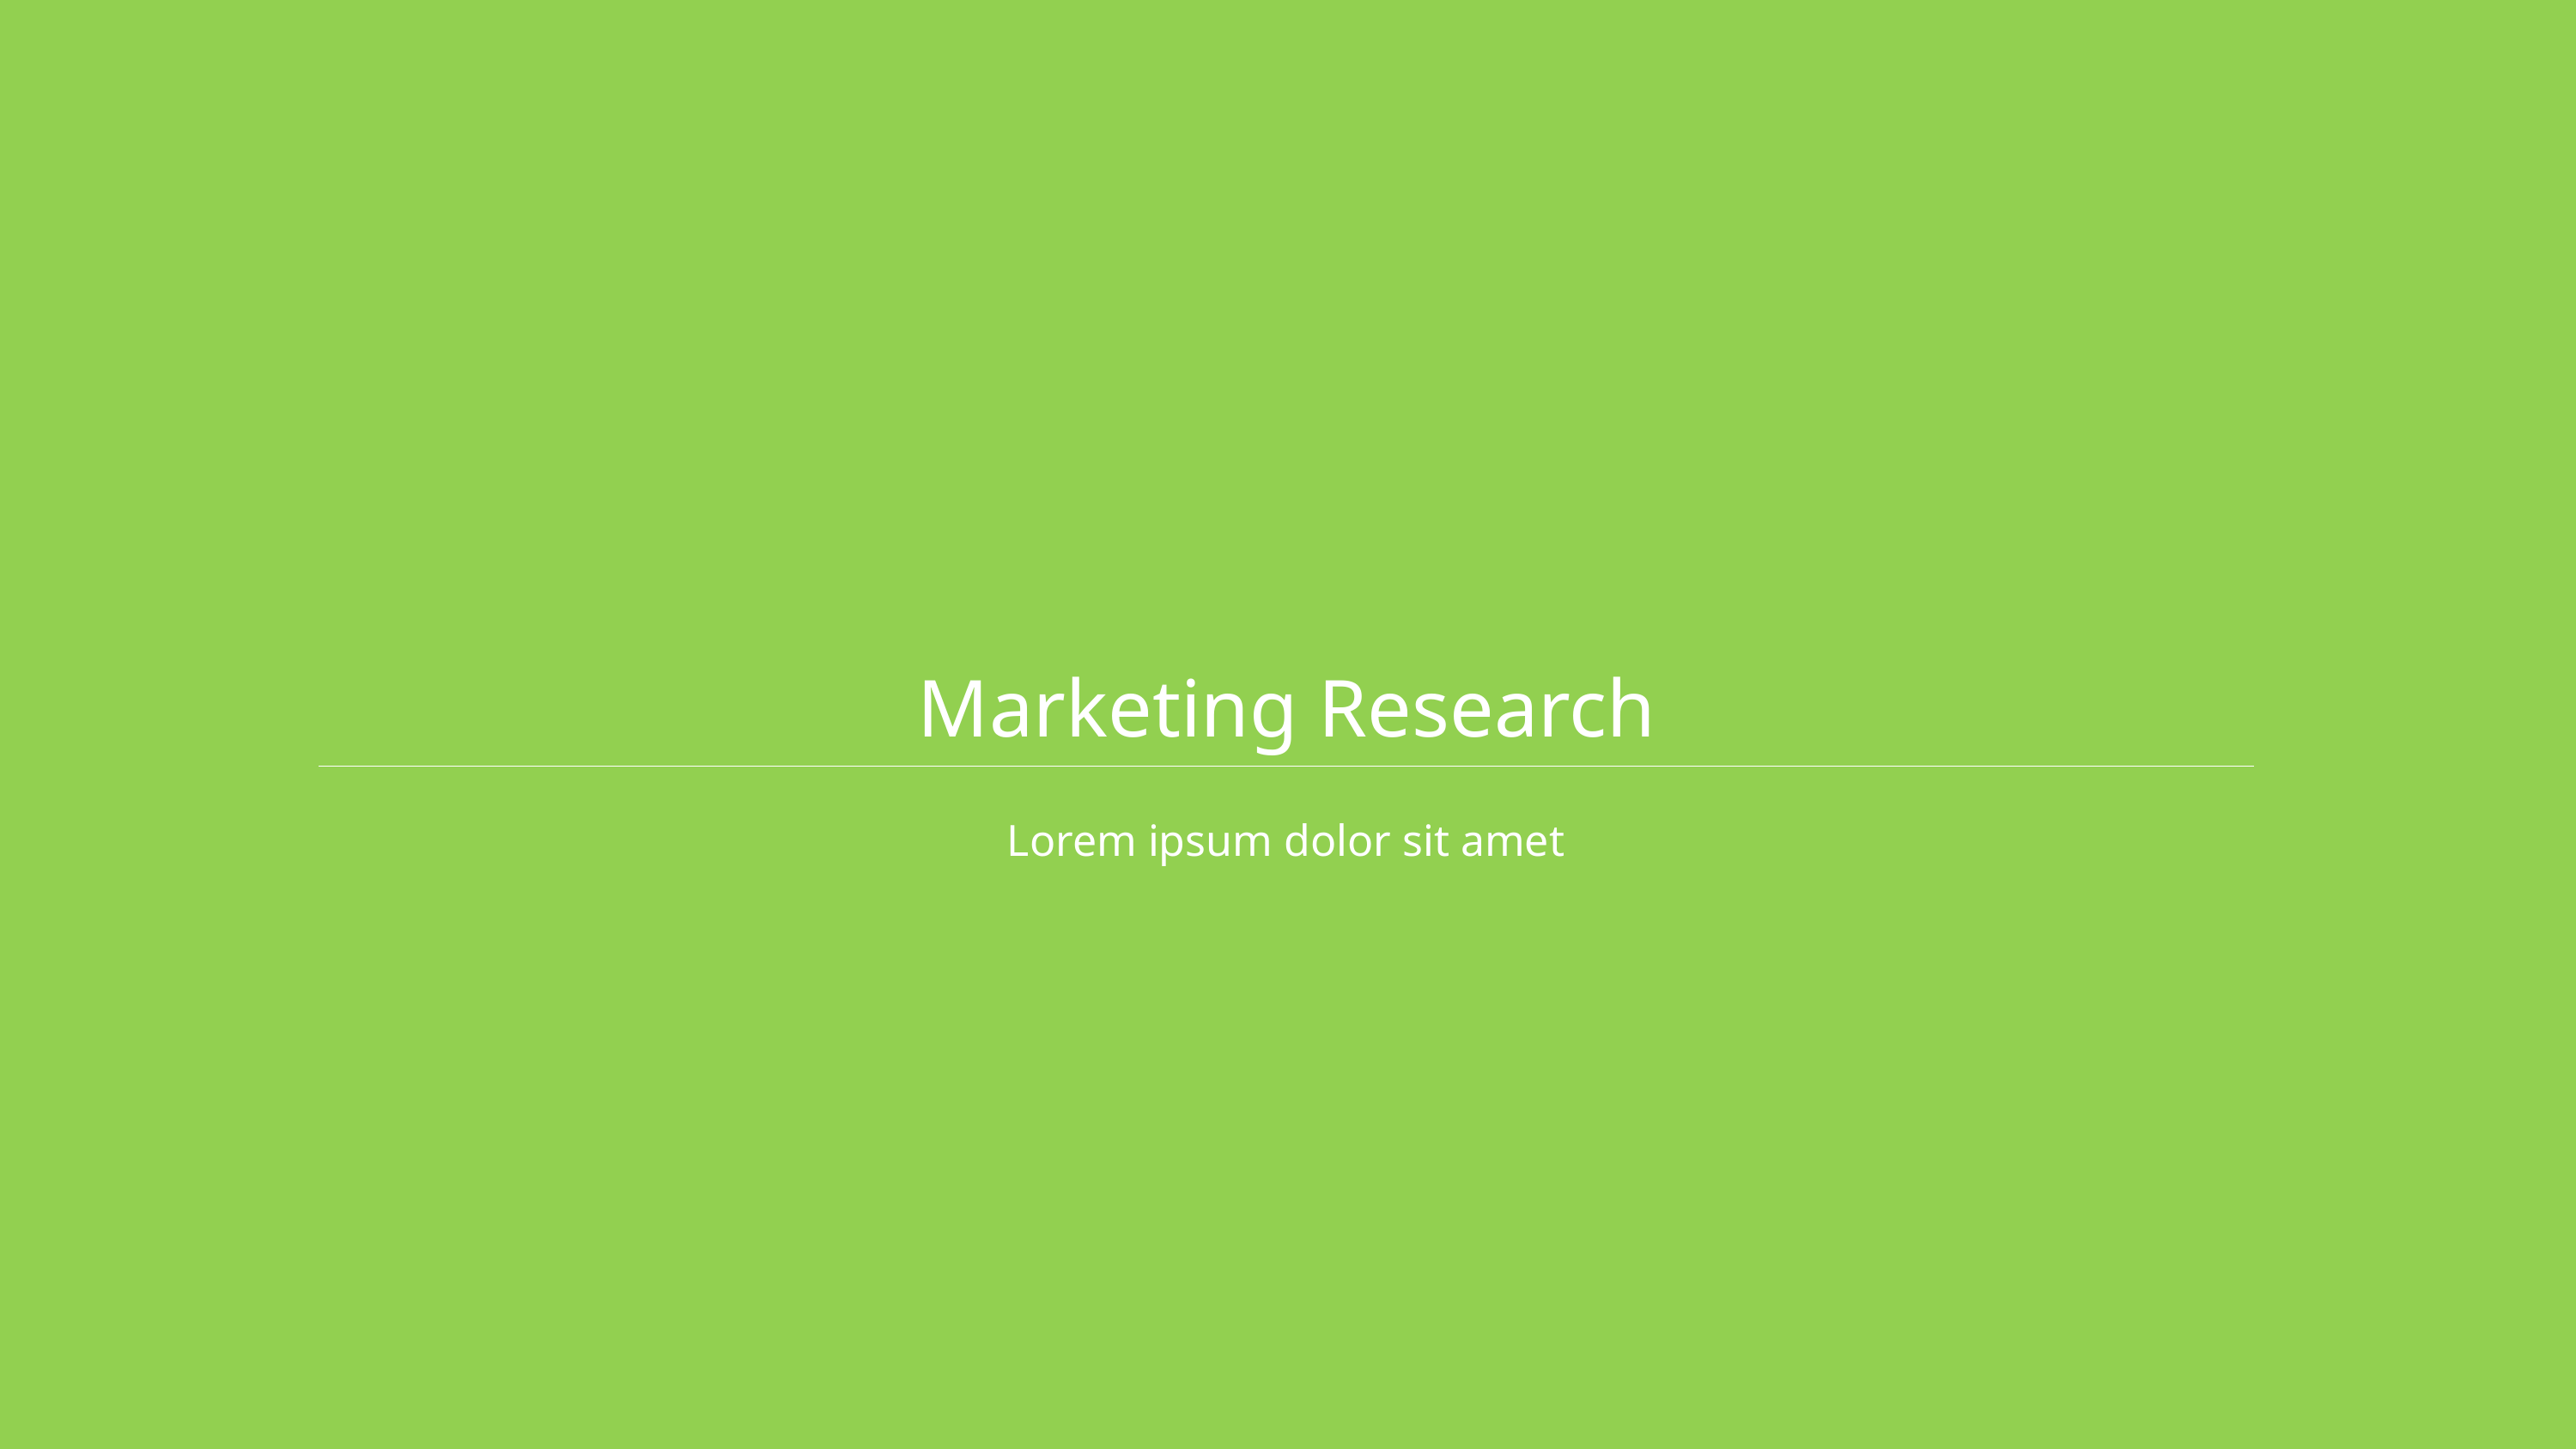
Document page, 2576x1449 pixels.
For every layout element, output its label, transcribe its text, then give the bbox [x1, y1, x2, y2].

title Marketing Research [319, 498, 2254, 760]
subtitle Lorem ipsum dolor sit amet [318, 802, 2254, 953]
